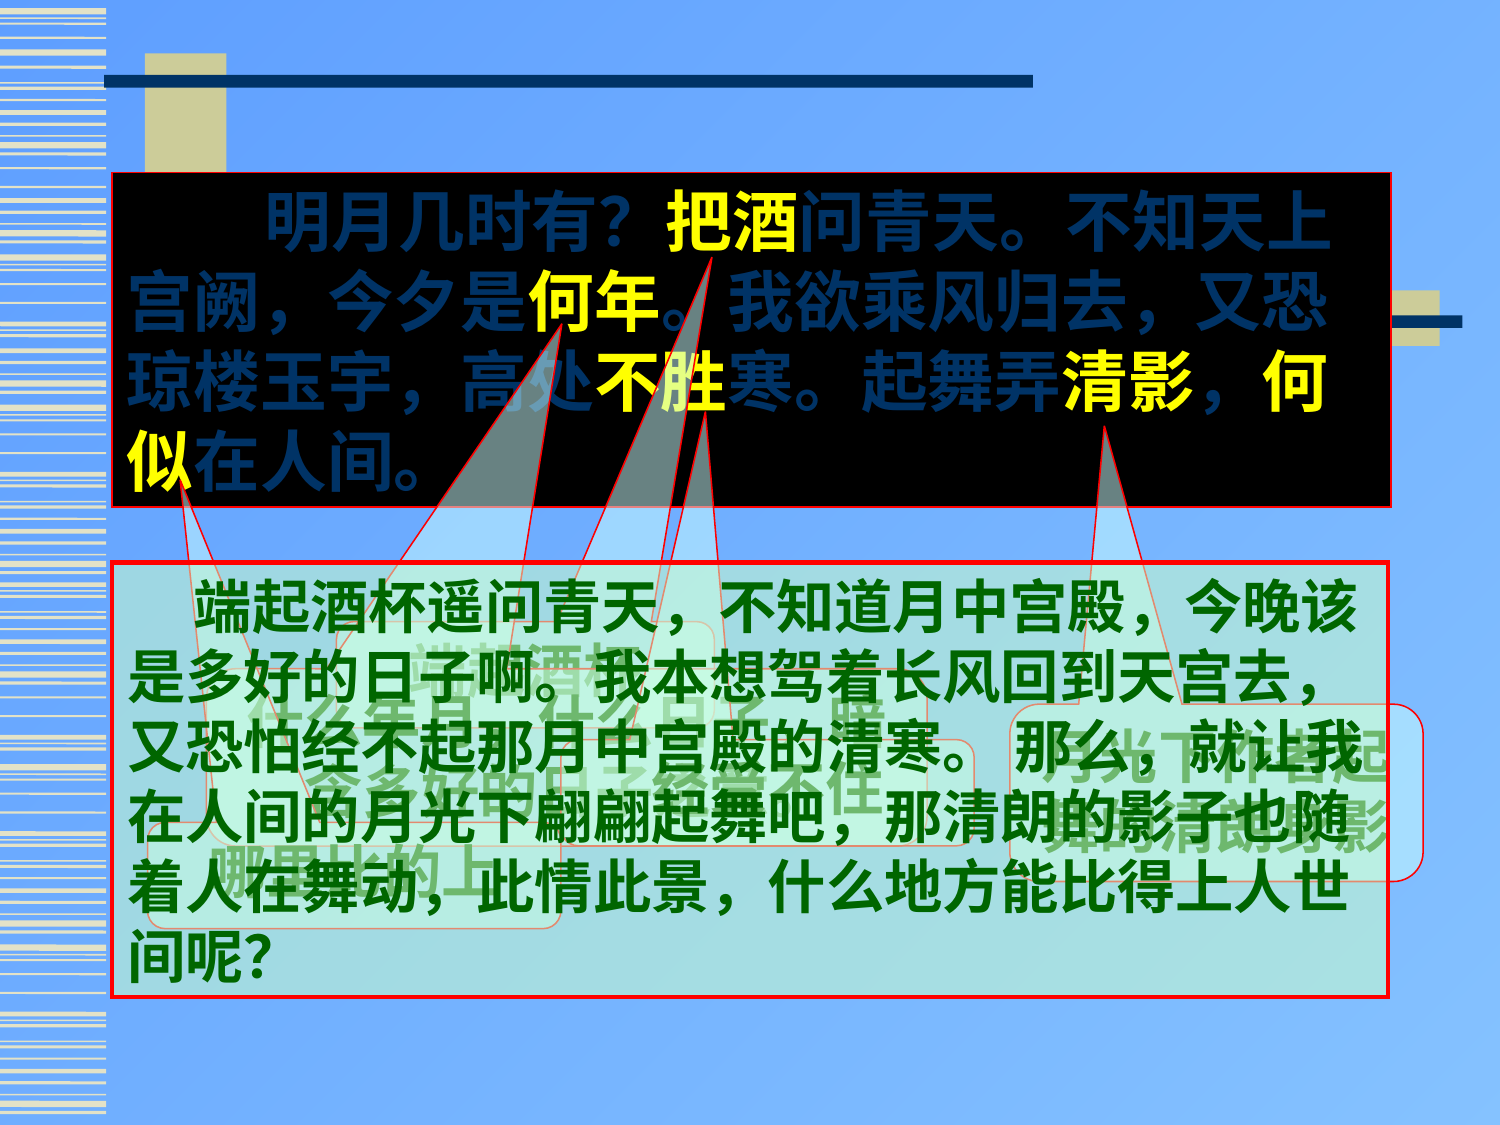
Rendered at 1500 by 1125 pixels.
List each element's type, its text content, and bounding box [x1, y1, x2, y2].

text_box 哪里比的上 [180, 479, 214, 562]
text_box 明月 喻清高 [25, 0, 40, 8]
text_box 明月几时有？把酒问青天。不知天上宫阙，今夕是何年。我欲乘风归去，又恐琼楼玉宇，高处不胜寒。起舞弄清影，何似在人间。 [112, 172, 1392, 508]
text_box 月光下作者起舞的清朗身影 [1388, 704, 1424, 882]
text_box 端起酒杯遥问青天，不知道月中宫殿，今晚该是多好的日子啊。我本想驾着长风回到天宫去，又恐怕经不起那月中宫殿的清寒。 那么，就让我在人间的月光下翩翩起舞吧，那清朗的影子也随着人在舞动，此情此景，什么地方能比得上人世间呢？ [112, 562, 1388, 998]
text_box 端起酒杯 [582, 257, 712, 562]
text_box 经受不住 [670, 411, 719, 562]
text_box 明月 喻清高 [0, 25, 15, 36]
text_box 月光下作者起舞的清朗身影 [1091, 425, 1143, 562]
text_box 什么年月，什么日子。暗含多好的日子之意。 [399, 323, 562, 562]
